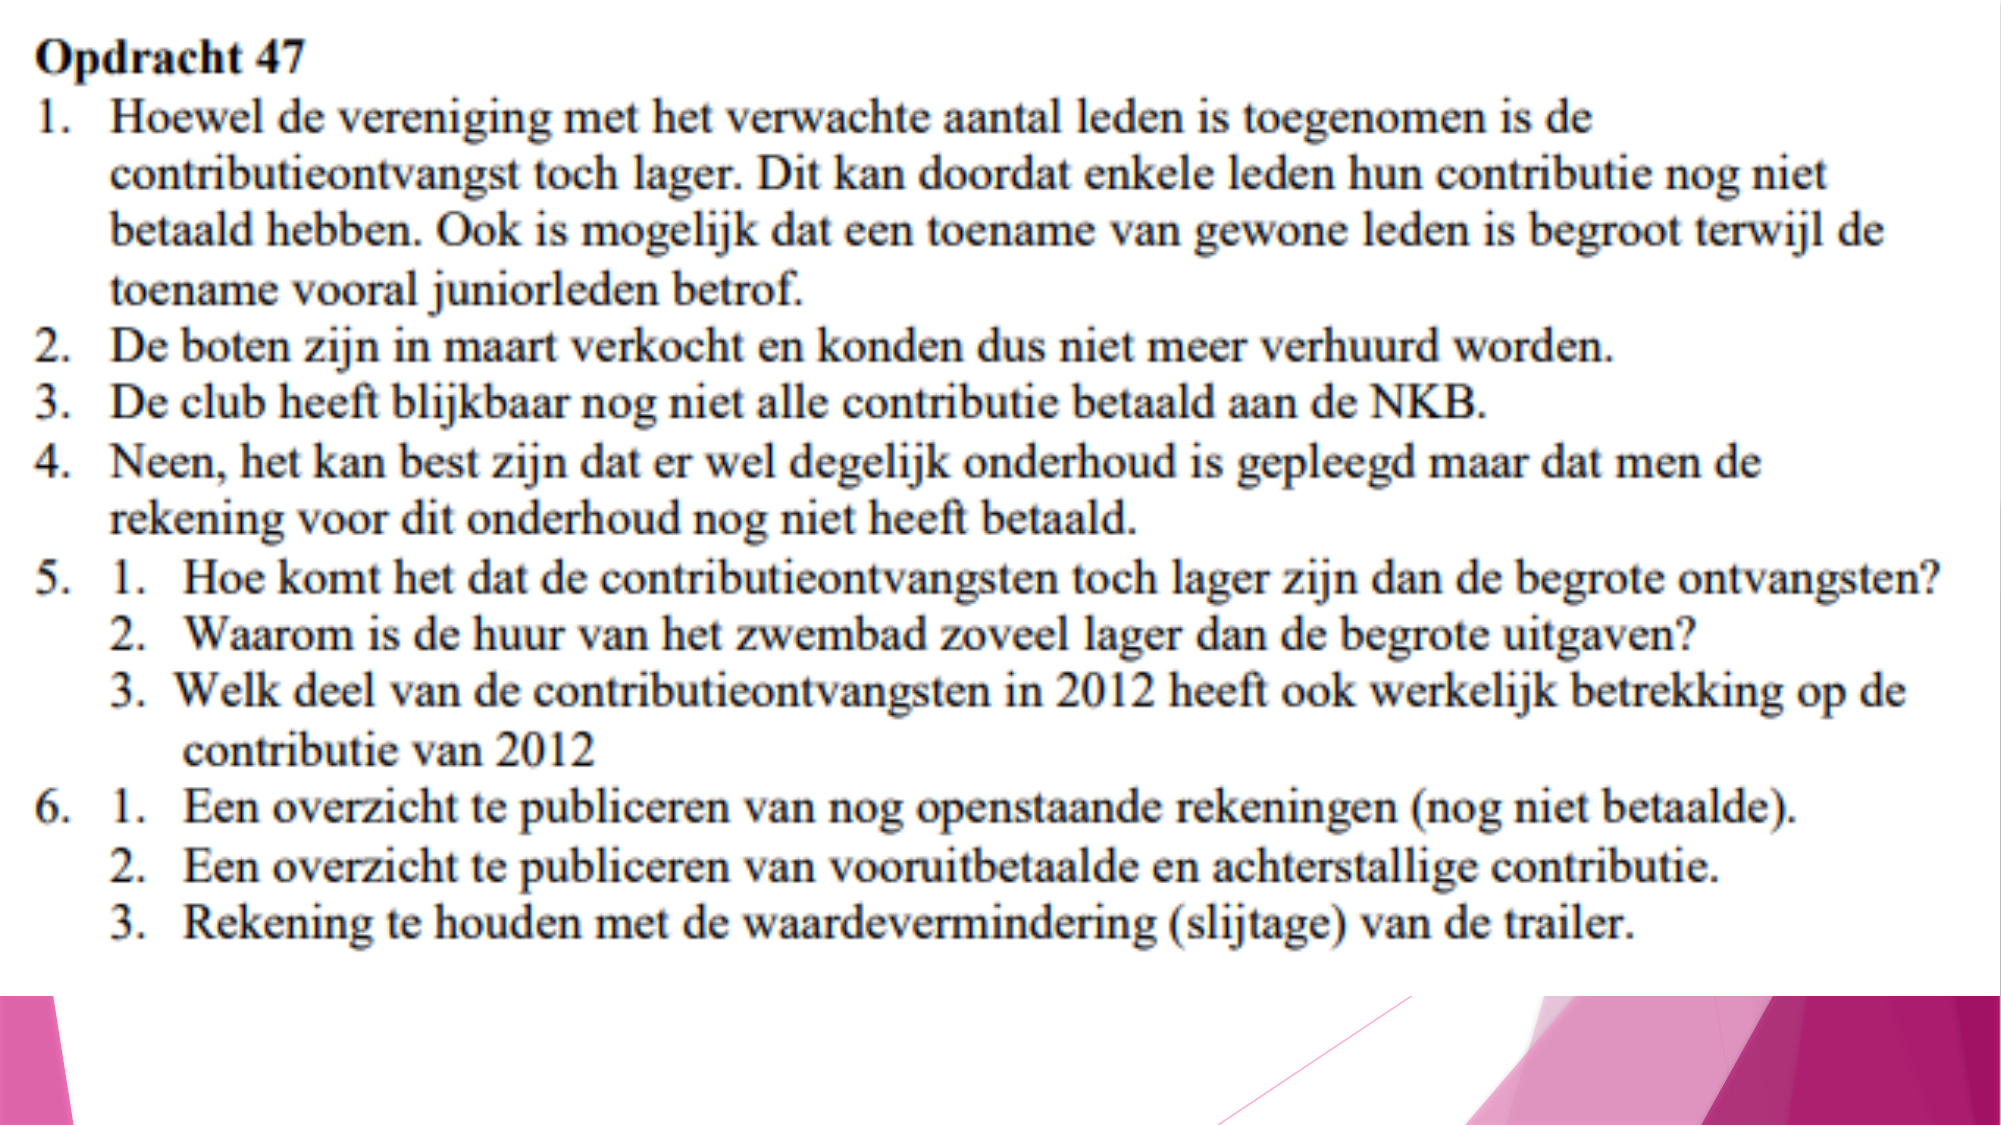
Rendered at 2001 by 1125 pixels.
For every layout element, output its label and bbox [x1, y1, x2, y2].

picture [0, 0, 2000, 996]
